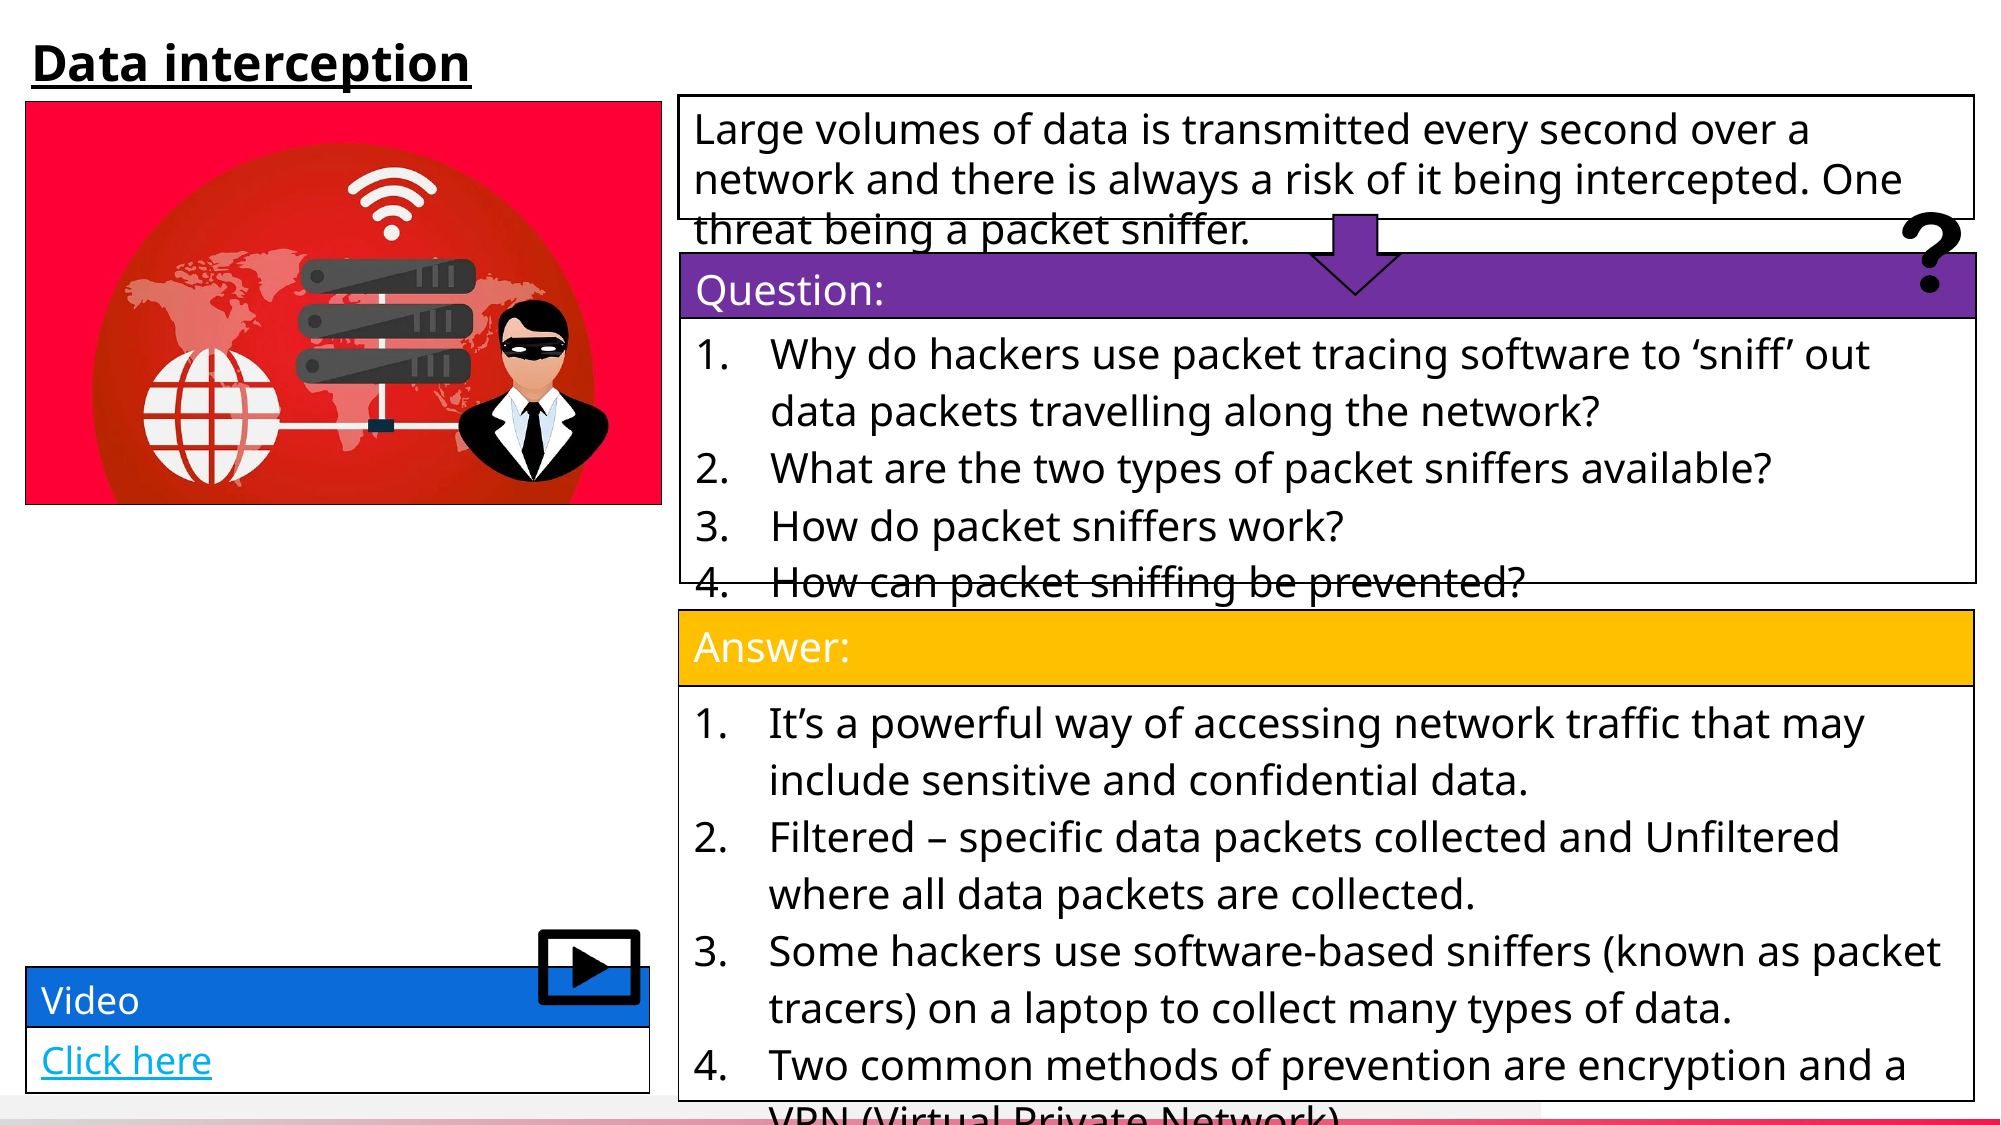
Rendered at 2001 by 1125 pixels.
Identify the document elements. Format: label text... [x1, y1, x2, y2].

table_header Answer: [679, 611, 1973, 685]
text_box Large volumes of data is transmitted every second over a network and there is always a risk of it being intercepted. One threat being a packet sniffer. [677, 94, 1975, 220]
text_box [1308, 213, 1403, 297]
table_header Question: [681, 254, 1975, 317]
table_header Video [27, 968, 528, 1026]
picture [528, 906, 650, 1028]
table_cell It’s a powerful way of accessing network traffic that may include sensitive and confidential data. Filtered – specific data packets collected and Unfiltered where all data packets are collected. Some hackers use software-based sniffers (known as packet tracers) on a laptop to collect many types of data. Two common methods of prevention are encryption and a VPN (Virtual Private Network) [679, 687, 1973, 1100]
table_cell Click here [27, 1028, 649, 1092]
picture [1887, 212, 1976, 293]
text_box Data interception [16, 23, 1086, 99]
table_cell Why do hackers use packet tracing software to ‘sniff’ out data packets travelling along the network? What are the two types of packet sniffers available? How do packet sniffers work? How can packet sniffing be prevented? [681, 319, 1975, 582]
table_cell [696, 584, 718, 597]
picture [25, 101, 662, 505]
